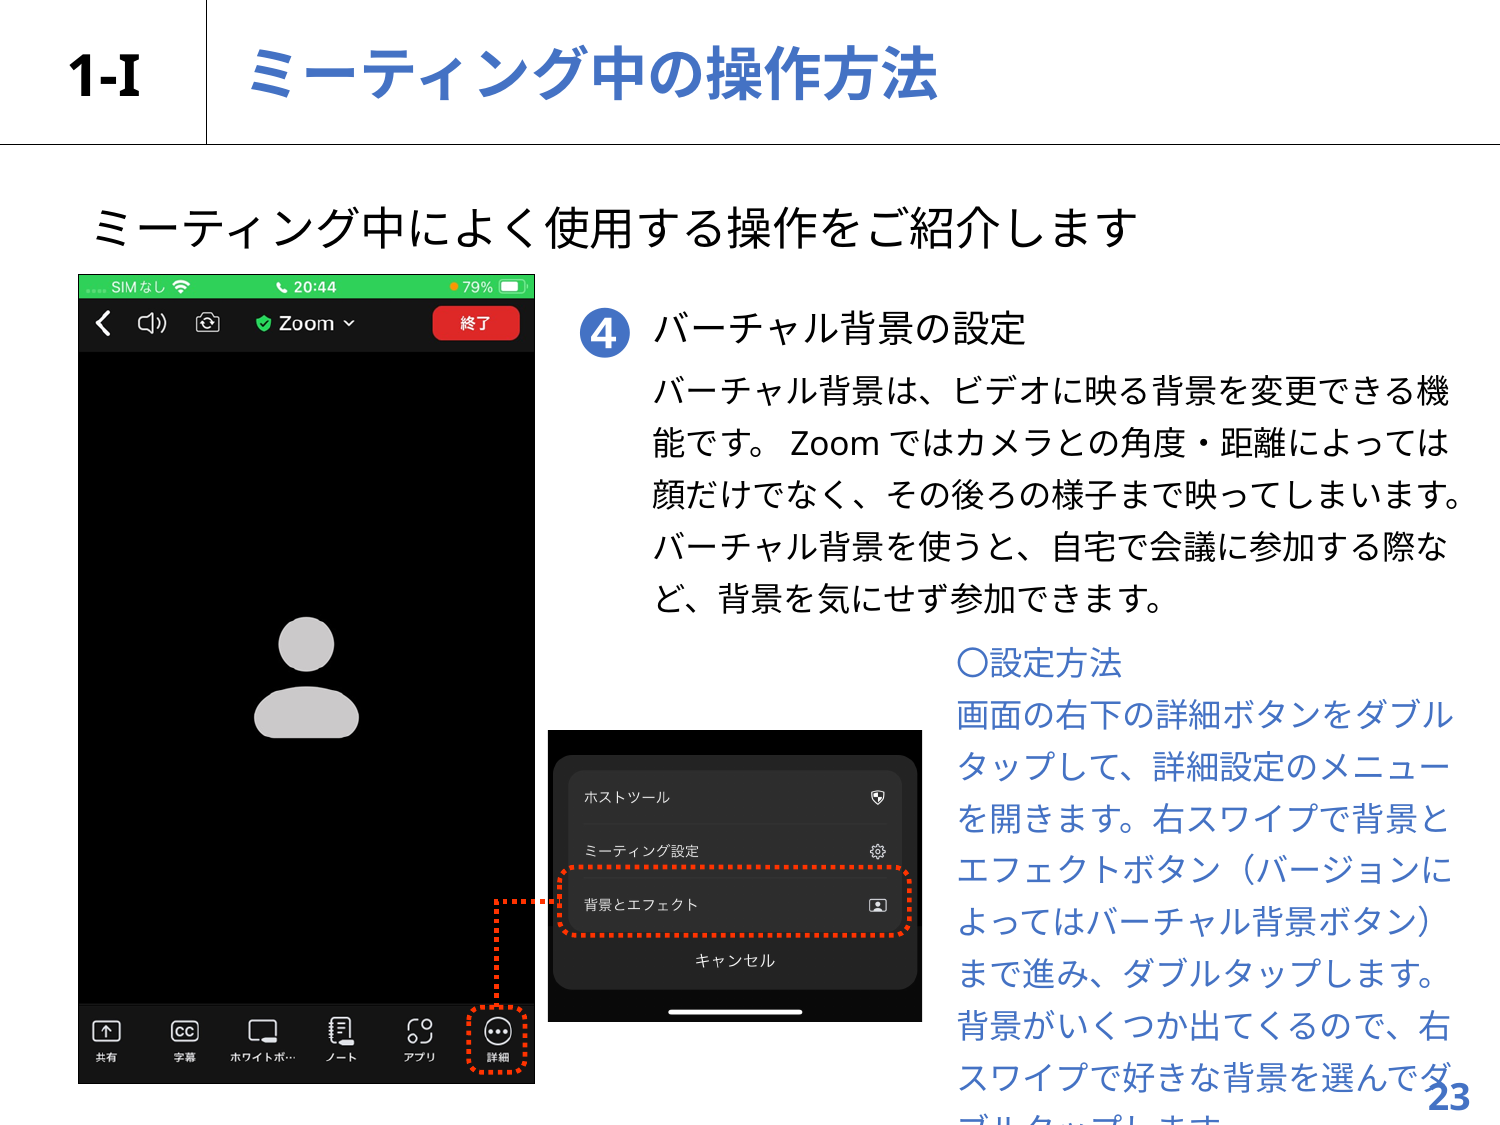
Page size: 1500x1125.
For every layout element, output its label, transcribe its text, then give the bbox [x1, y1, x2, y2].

text_box ミーティング中の操作方法 [228, 36, 1472, 116]
text_box 23 [1402, 1065, 1497, 1125]
text_box バーチャル背景の設定 [637, 283, 1475, 351]
picture [78, 274, 535, 1084]
text_box バーチャル背景は、ビデオに映る背景を変更できる機能です。Zoomではカメラとの角度・距離によっては顔だけでなく、その後ろの様子まで映ってしまいます。バーチャル背景を使うと、自宅で会議に参加する際など、背景を気にせず参加できます。 [637, 351, 1475, 626]
text_box ❹ [561, 283, 637, 379]
title 1-I [0, 0, 207, 147]
text_box ミーティング中によく使用する操作をご紹介します [74, 175, 1371, 271]
picture [547, 730, 923, 1022]
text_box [475, 922, 582, 986]
text_box 〇設定方法 画面の右下の詳細ボタンをダブルタップして、詳細設定のメニューを開きます。右スワイプで背景とエフェクトボタン（バージョンによってはバーチャル背景ボタン）まで進み、ダブルタップします。背景がいくつか出てくるので、右スワイプで好きな背景を選んでダブルタップします。 [941, 622, 1497, 1125]
